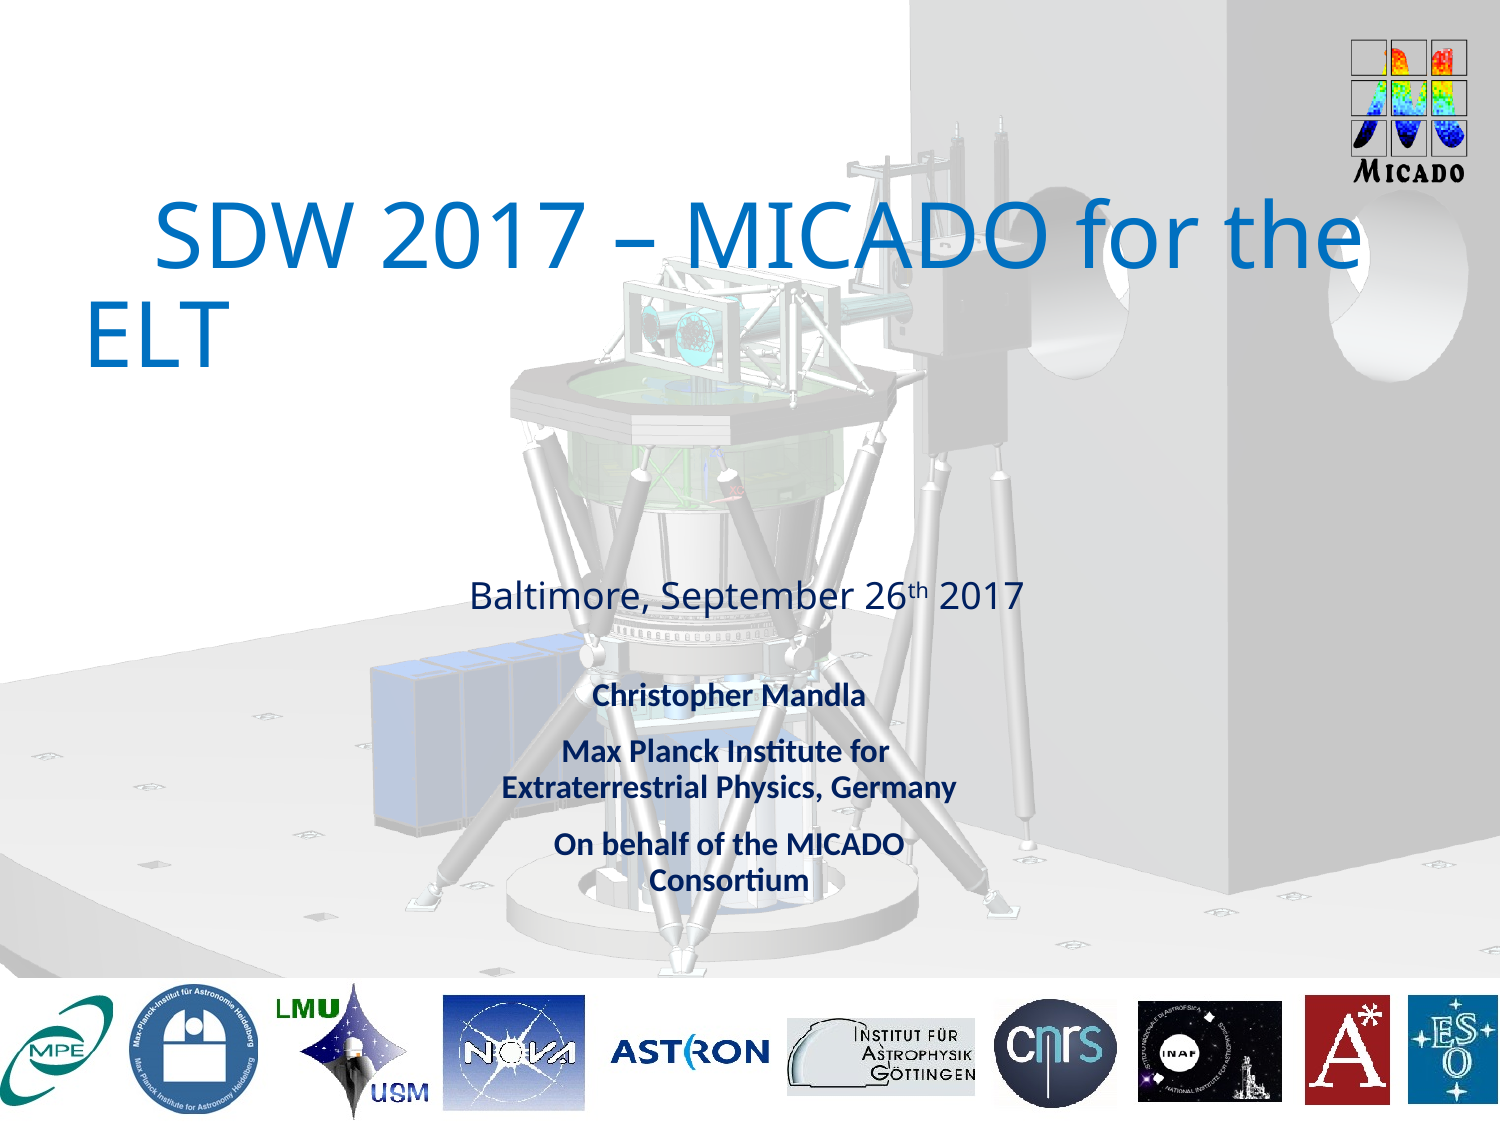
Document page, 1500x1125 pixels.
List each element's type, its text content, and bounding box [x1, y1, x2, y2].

title SDW 2017 – MICADO for the ELT [67, 224, 1427, 352]
picture [0, 978, 1500, 1125]
subtitle Christopher Mandla Max Planck Institute for Extraterrestrial Physics, Germany On behalf of the MICADO Consortium [475, 669, 984, 929]
picture [1349, 37, 1468, 185]
text_box Baltimore, September 26th 2017 [109, 574, 1385, 661]
